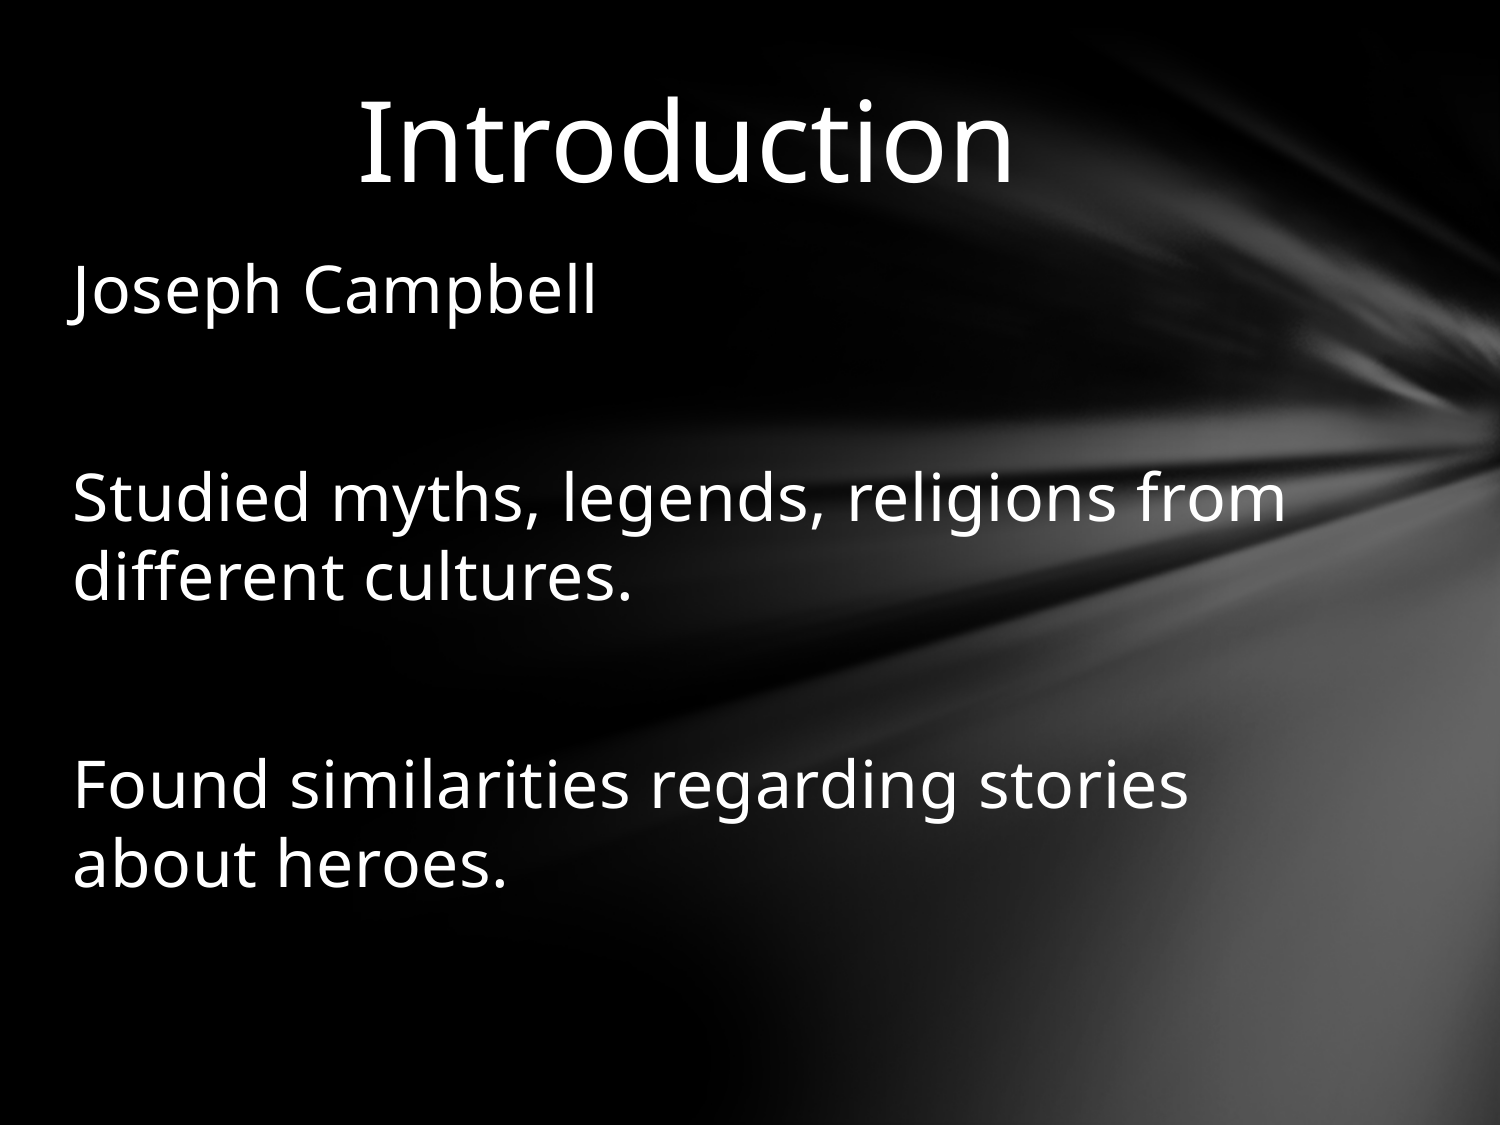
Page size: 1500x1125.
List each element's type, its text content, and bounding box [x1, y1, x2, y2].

title Introduction [57, 37, 1318, 213]
list Joseph Campbell Studied myths, legends, religions from different cultures. Found similarities regarding stories about heroes. [57, 239, 1318, 1015]
